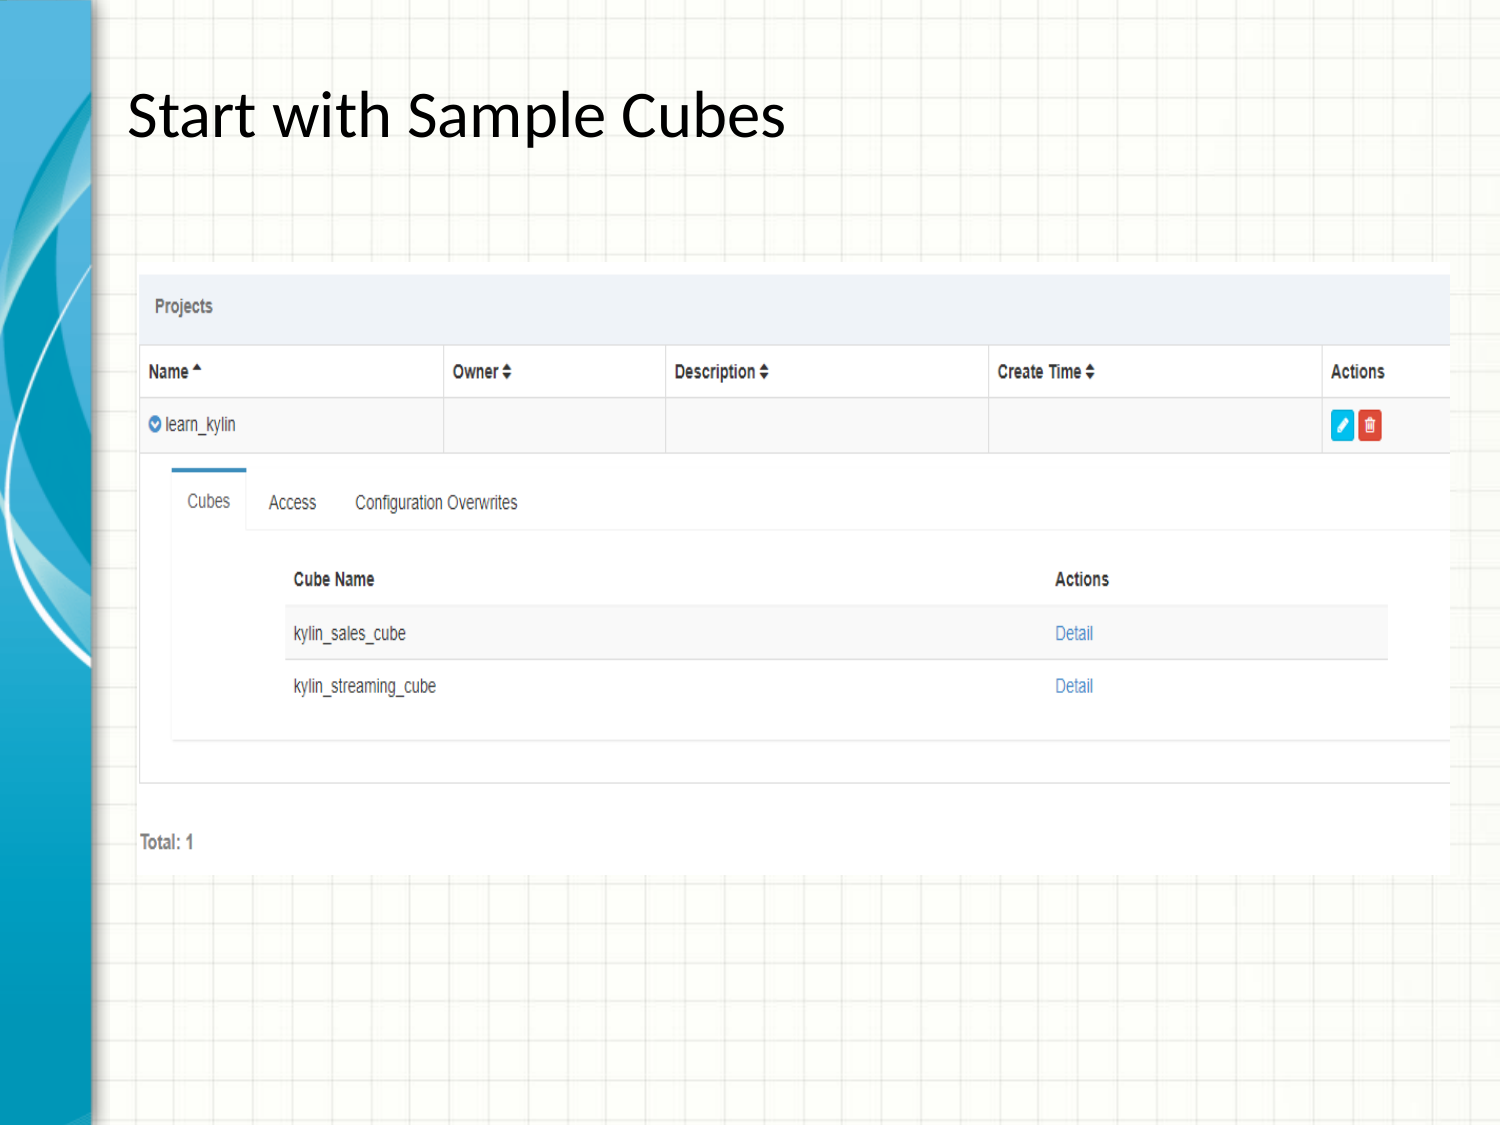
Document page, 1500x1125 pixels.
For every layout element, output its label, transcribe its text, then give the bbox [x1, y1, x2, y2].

picture [0, 0, 1500, 1125]
title Start with Sample Cubes [112, 50, 1438, 173]
